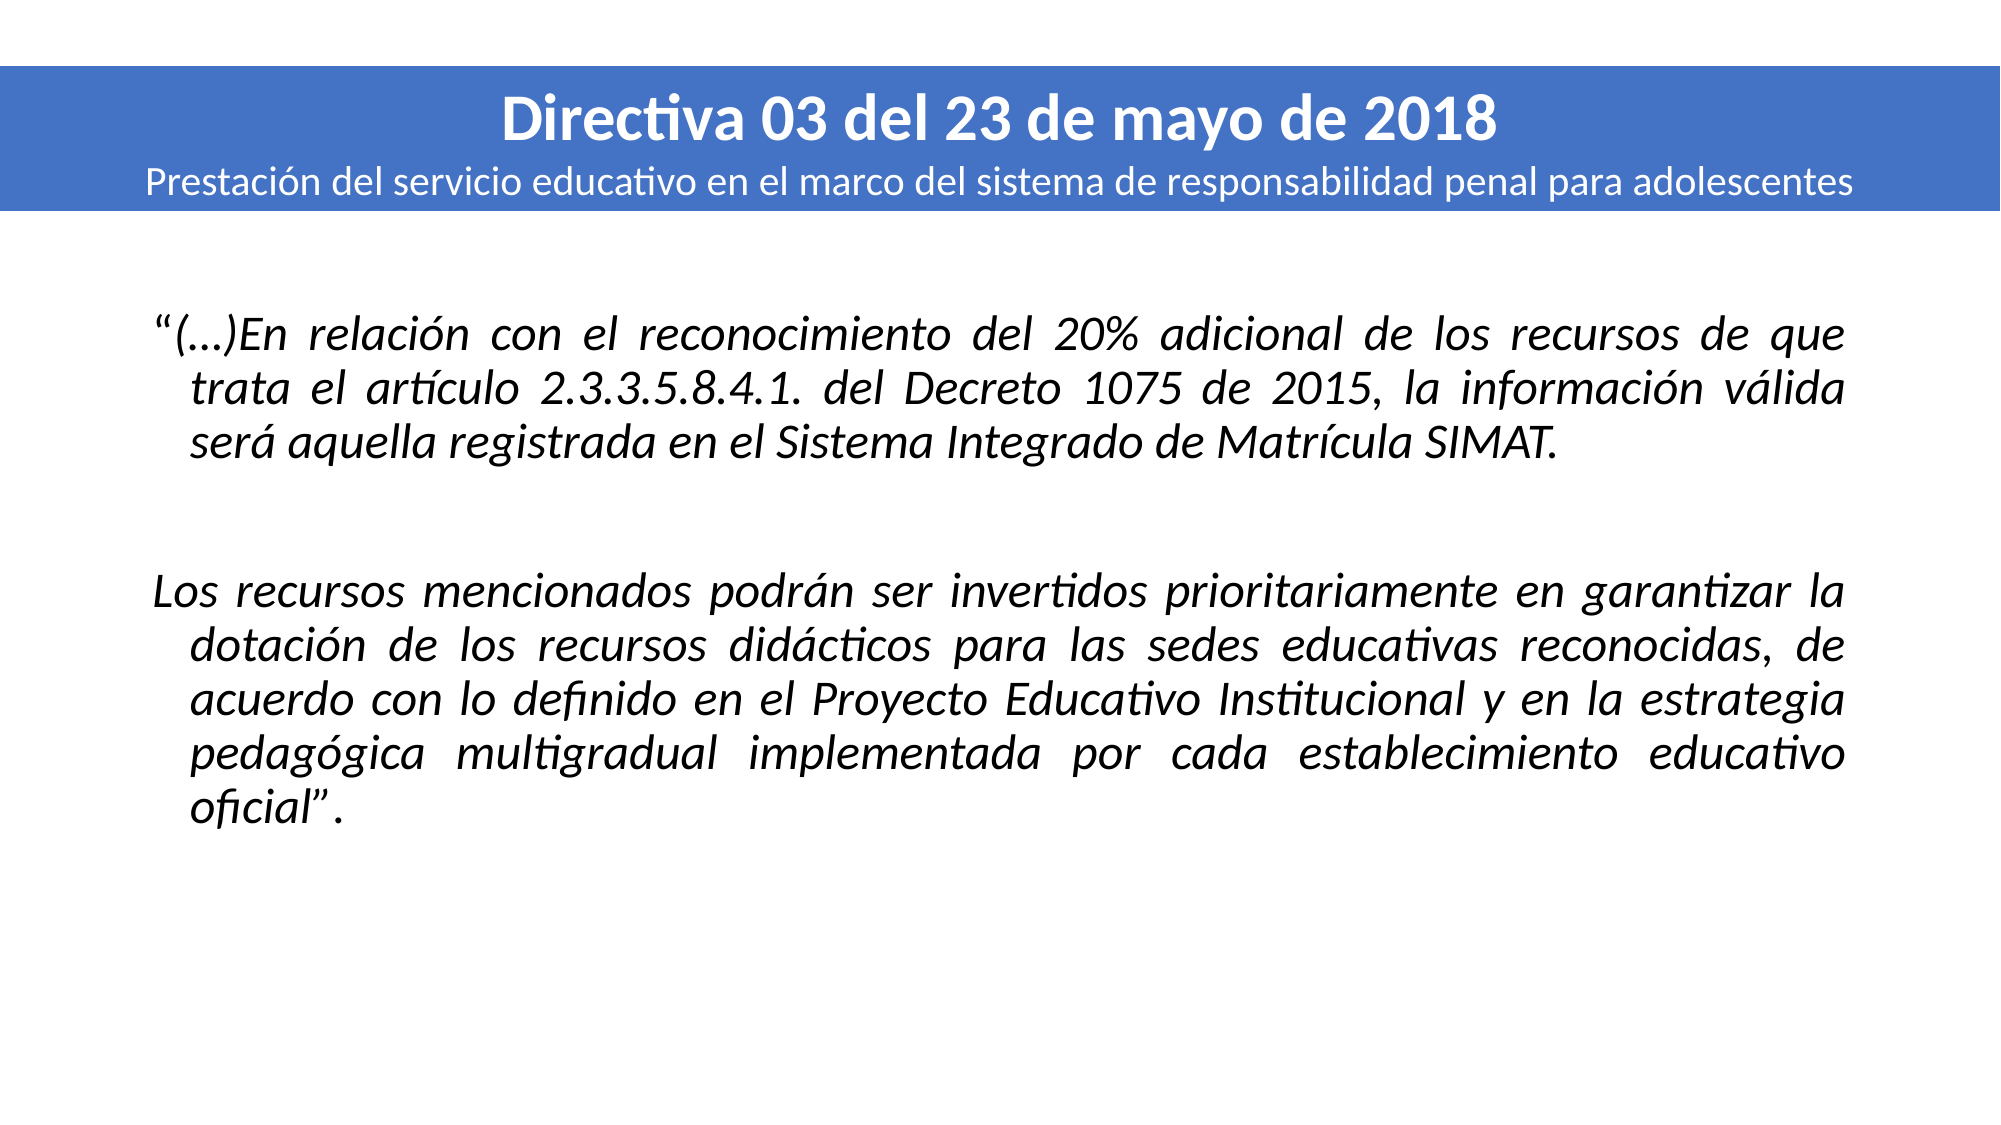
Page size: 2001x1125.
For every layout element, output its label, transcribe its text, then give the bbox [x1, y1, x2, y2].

list “(…)En relación con el reconocimiento del 20% adicional de los recursos de que trata el artículo 2.3.3.5.8.4.1. del Decreto 1075 de 2015, la información válida será aquella registrada en el Sistema Integrado de Matrícula SIMAT. Los recursos mencionados podrán ser invertidos prioritariamente en garantizar la dotación de los recursos didácticos para las sedes educativas reconocidas, de acuerdo con lo definido en el Proyecto Educativo Institucional y en la estrategia pedagógica multigradual implementada por cada establecimiento educativo oficial”. [137, 299, 1863, 1014]
text_box Directiva 03 del 23 de mayo de 2018 Prestación del servicio educativo en el marco del sistema de responsabilidad penal para adolescentes [0, 66, 2000, 211]
